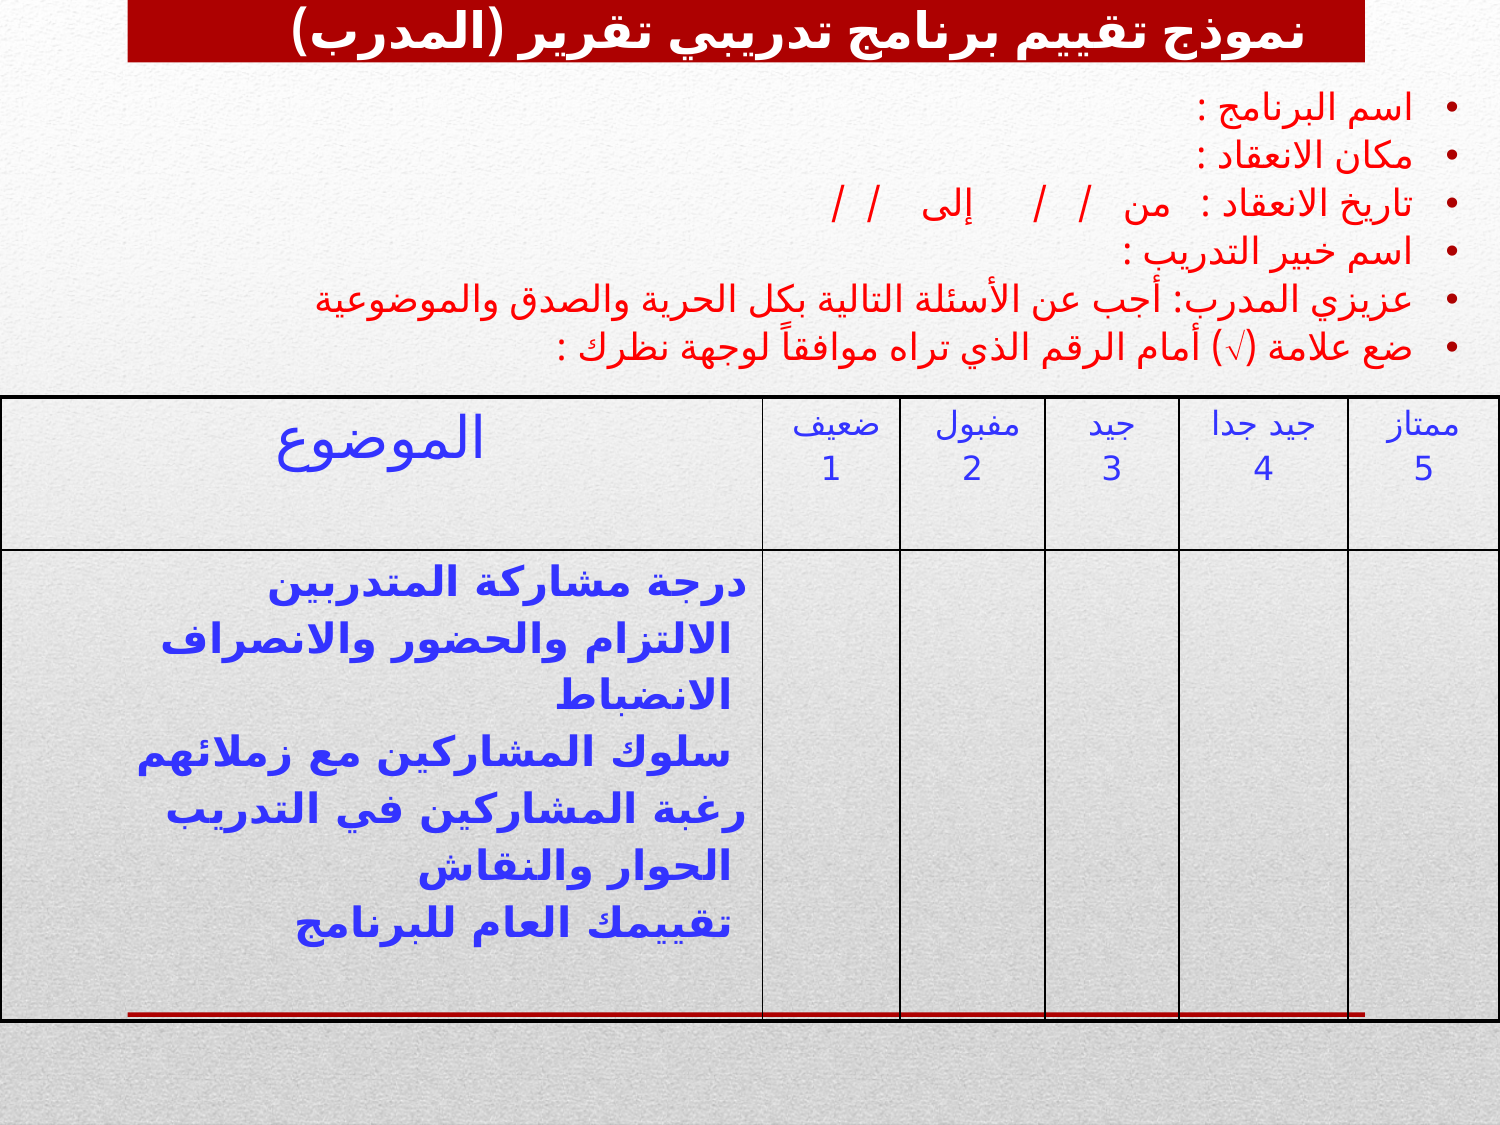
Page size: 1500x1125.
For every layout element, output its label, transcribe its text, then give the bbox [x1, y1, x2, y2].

table_header مفبول 2 [901, 399, 1044, 549]
list اسم البرنامج : مكان الانعقاد : تاريخ الانعقاد : من / / إلى / / اسم خبير التدريب : عزيزي المدرب: أجب عن الأسئلة التالية بكل الحرية والصدق والموضوعية ضع علامة () أمام الرقم الذي تراه موافقاً لوجهة نظرك : [123, 90, 1474, 395]
table_header جيد 3 [1046, 399, 1178, 549]
table_header ممتاز 5 [1349, 399, 1498, 549]
table_cell [1046, 551, 1178, 1019]
table_header جيد جدا 4 [1180, 399, 1347, 549]
table_cell [1180, 551, 1347, 1019]
table_header ضعيف 1 [763, 399, 899, 549]
table_cell درجة مشاركة المتدربين الالتزام والحضور والانصراف الانضباط سلوك المشاركين مع زملائهم رغبة المشاركين في التدريب الحوار والنقاش تقييمك العام للبرنامج [2, 551, 762, 1019]
table_cell [763, 551, 899, 1019]
table_header الموضوع [2, 399, 762, 549]
table_cell [1349, 551, 1498, 1019]
table_cell [901, 551, 1044, 1019]
title نموذج تقييم برنامج تدريبي تقرير (المدرب) [123, 0, 1474, 67]
